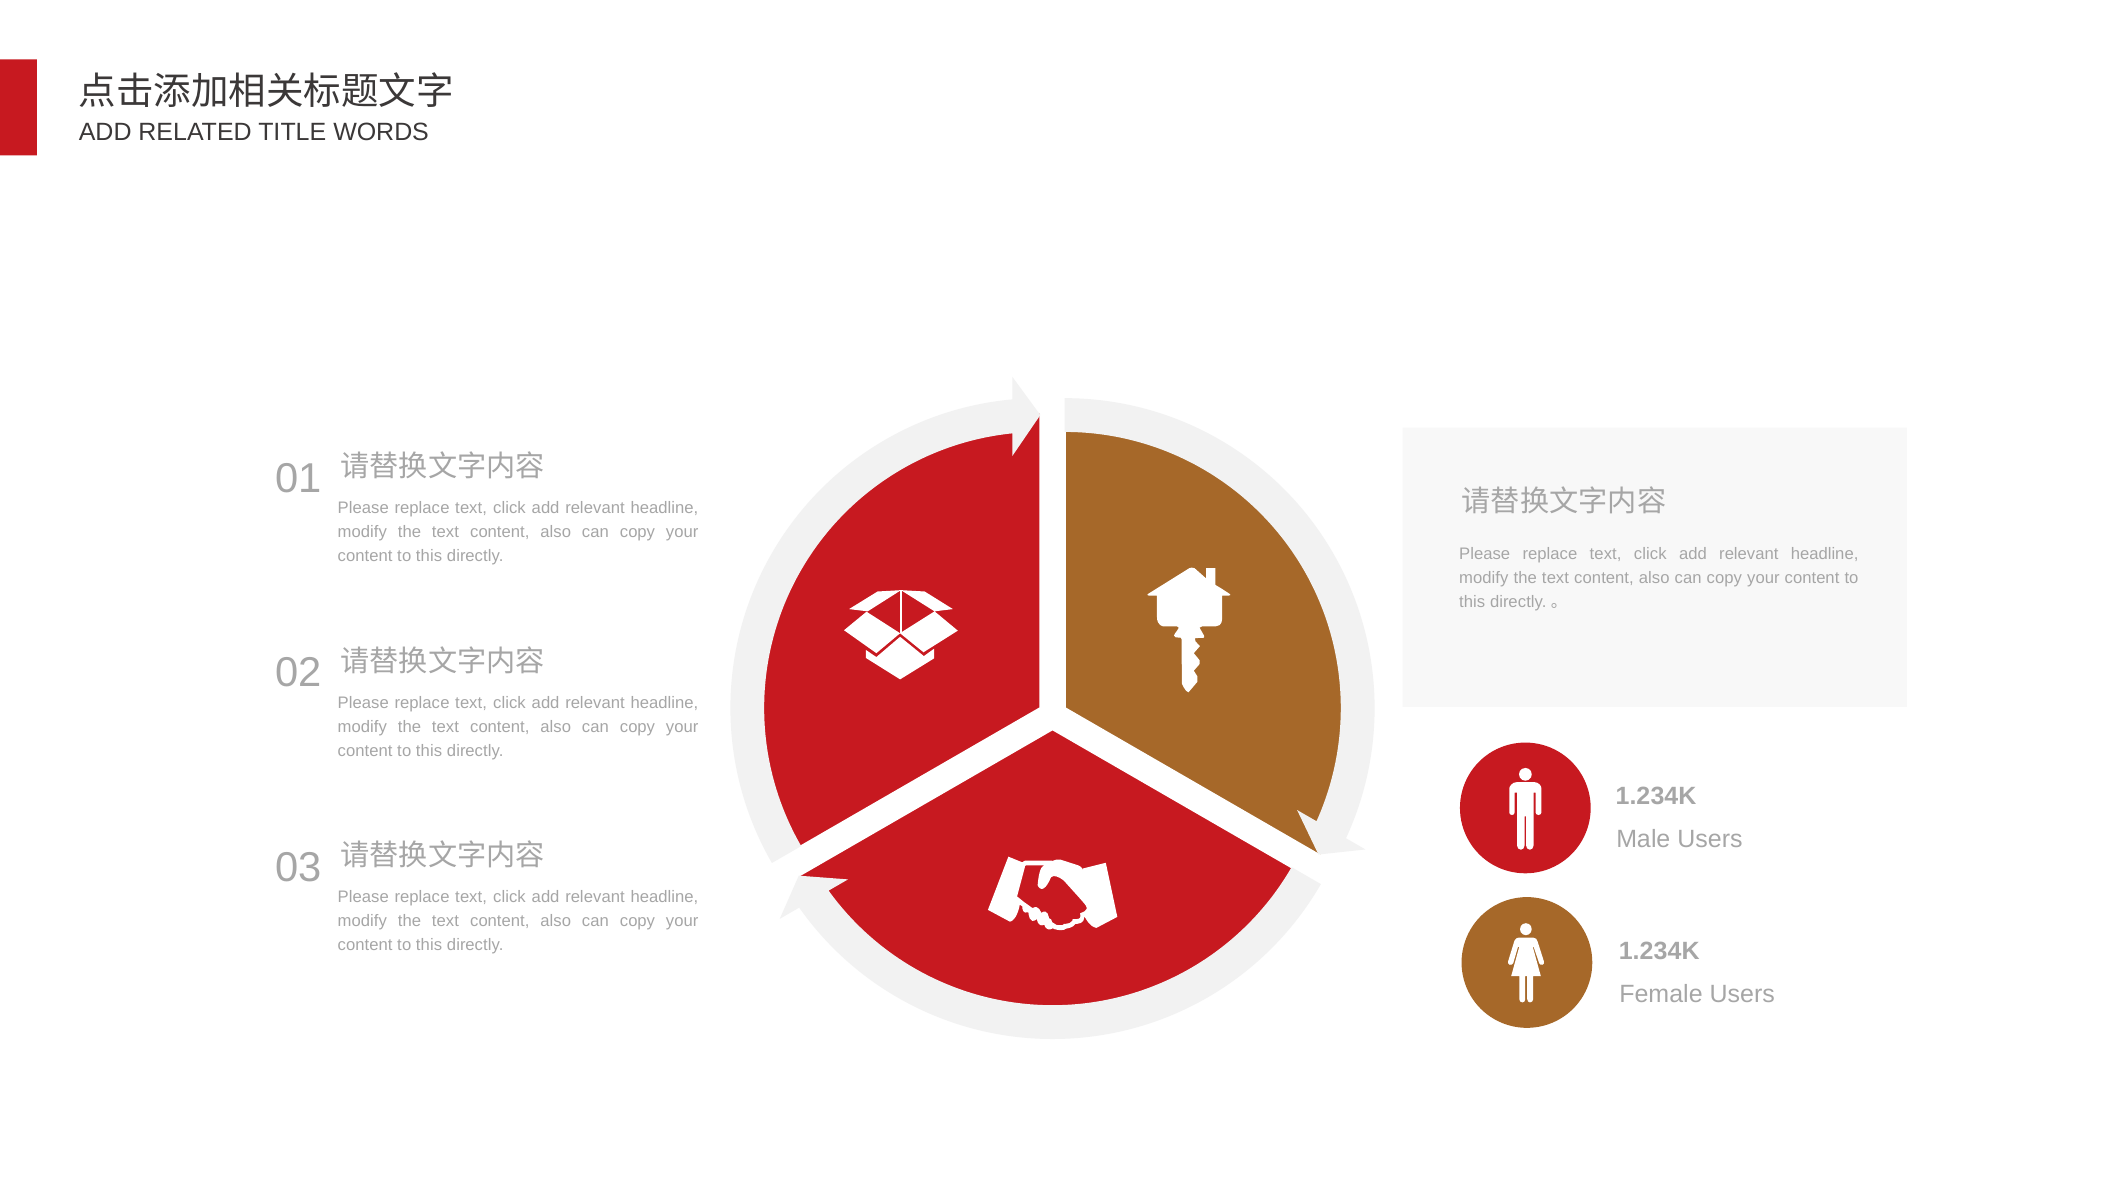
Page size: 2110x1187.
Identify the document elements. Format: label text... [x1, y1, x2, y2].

text_box 03 [260, 822, 322, 897]
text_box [322, 822, 707, 961]
text_box 02 [260, 627, 322, 703]
text_box 1.234K [1603, 920, 1715, 972]
text_box Male Users [1601, 809, 1758, 861]
text_box 1.234K [1600, 766, 1712, 817]
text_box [322, 433, 707, 572]
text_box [322, 627, 707, 766]
text_box 01 [260, 433, 322, 509]
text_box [1461, 897, 1593, 1028]
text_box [707, 375, 1398, 1062]
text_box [844, 590, 958, 680]
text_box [1459, 742, 1591, 874]
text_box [1402, 427, 1907, 707]
text_box Female Users [1604, 963, 1791, 1015]
text_box 点击添加相关标题文字 [62, 59, 470, 121]
text_box ADD RELATED TITLE WORDS [62, 107, 446, 154]
